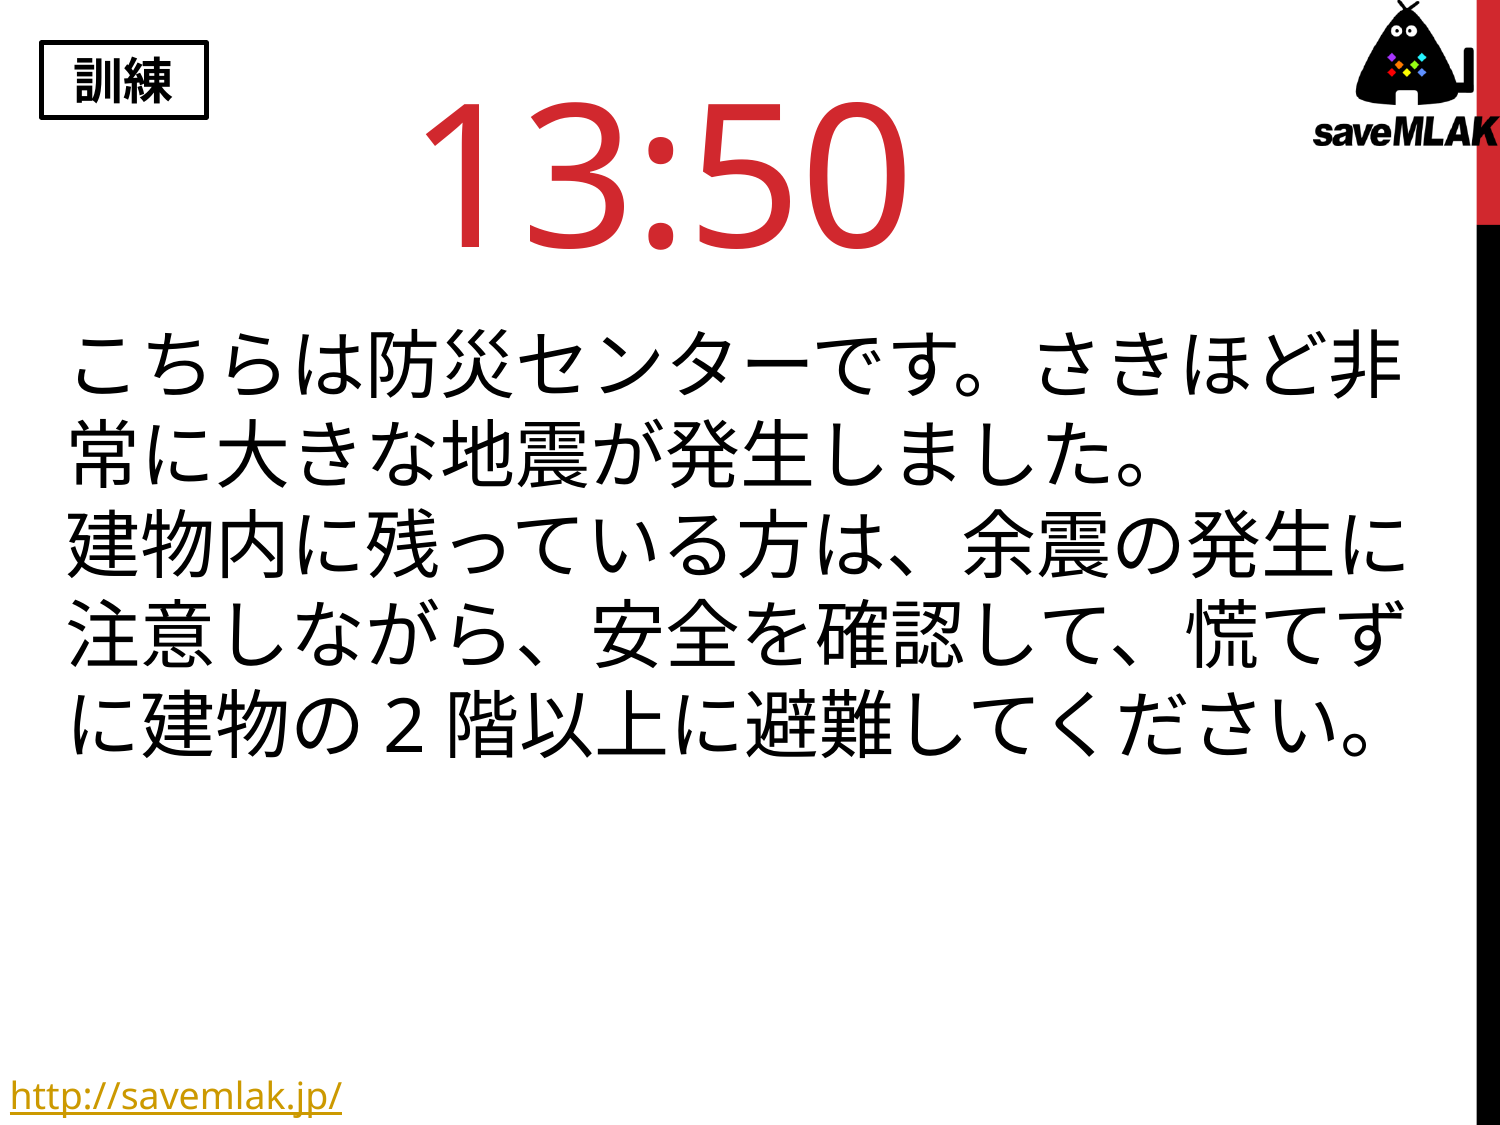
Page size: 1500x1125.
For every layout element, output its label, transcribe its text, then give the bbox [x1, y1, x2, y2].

text_box http://savemlak.jp/ [0, 1064, 358, 1125]
text_box 13:50 [42, 40, 1281, 114]
text_box こちらは防災センターです。さきほど非常に大きな地震が発生しました。 建物内に残っている方は、余震の発生に注意しながら、安全を確認して、慌てずに建物の2階以上に避難してください。 [28, 310, 1453, 776]
text_box 訓練 [41, 42, 207, 118]
picture [1313, 0, 1500, 146]
